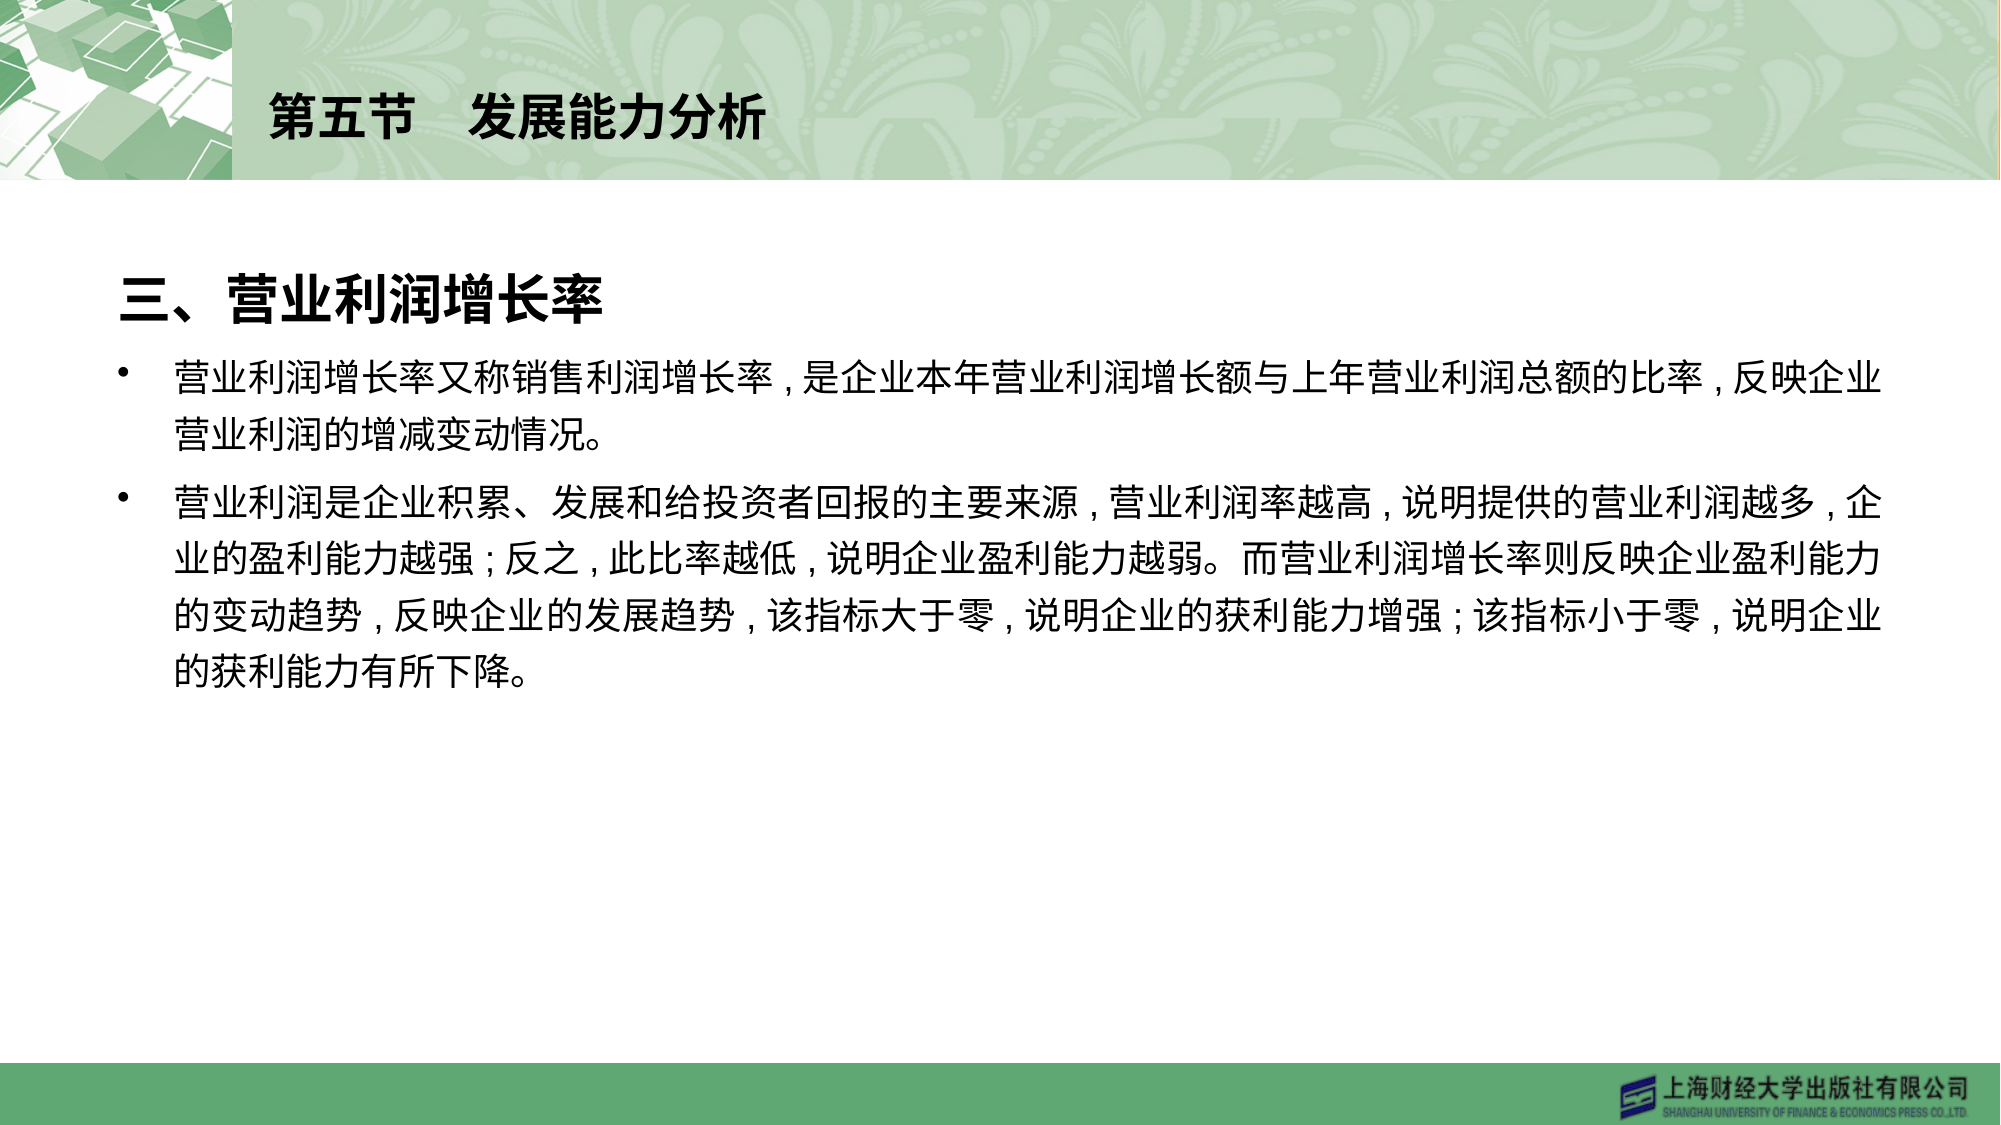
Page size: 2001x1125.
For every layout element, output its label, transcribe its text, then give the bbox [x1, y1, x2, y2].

picture [0, 0, 2001, 1125]
list 三、营业利润增长率 营业利润增长率又称销售利润增长率,是企业本年营业利润增长额与上年营业利润总额的比率,反映企业营业利润的增减变动情况。 营业利润是企业积累、发展和给投资者回报的主要来源,营业利润率越高,说明提供的营业利润越多,企业的盈利能力越强;反之,此比率越低,说明企业盈利能力越弱。而营业利润增长率则反映企业盈利能力的变动趋势,反映企业的发展趋势,该指标大于零,说明企业的获利能力增强;该指标小于零,说明企业的获利能力有所下降。 [102, 241, 1898, 1065]
title 第五节 发展能力分析 [252, 64, 1609, 168]
